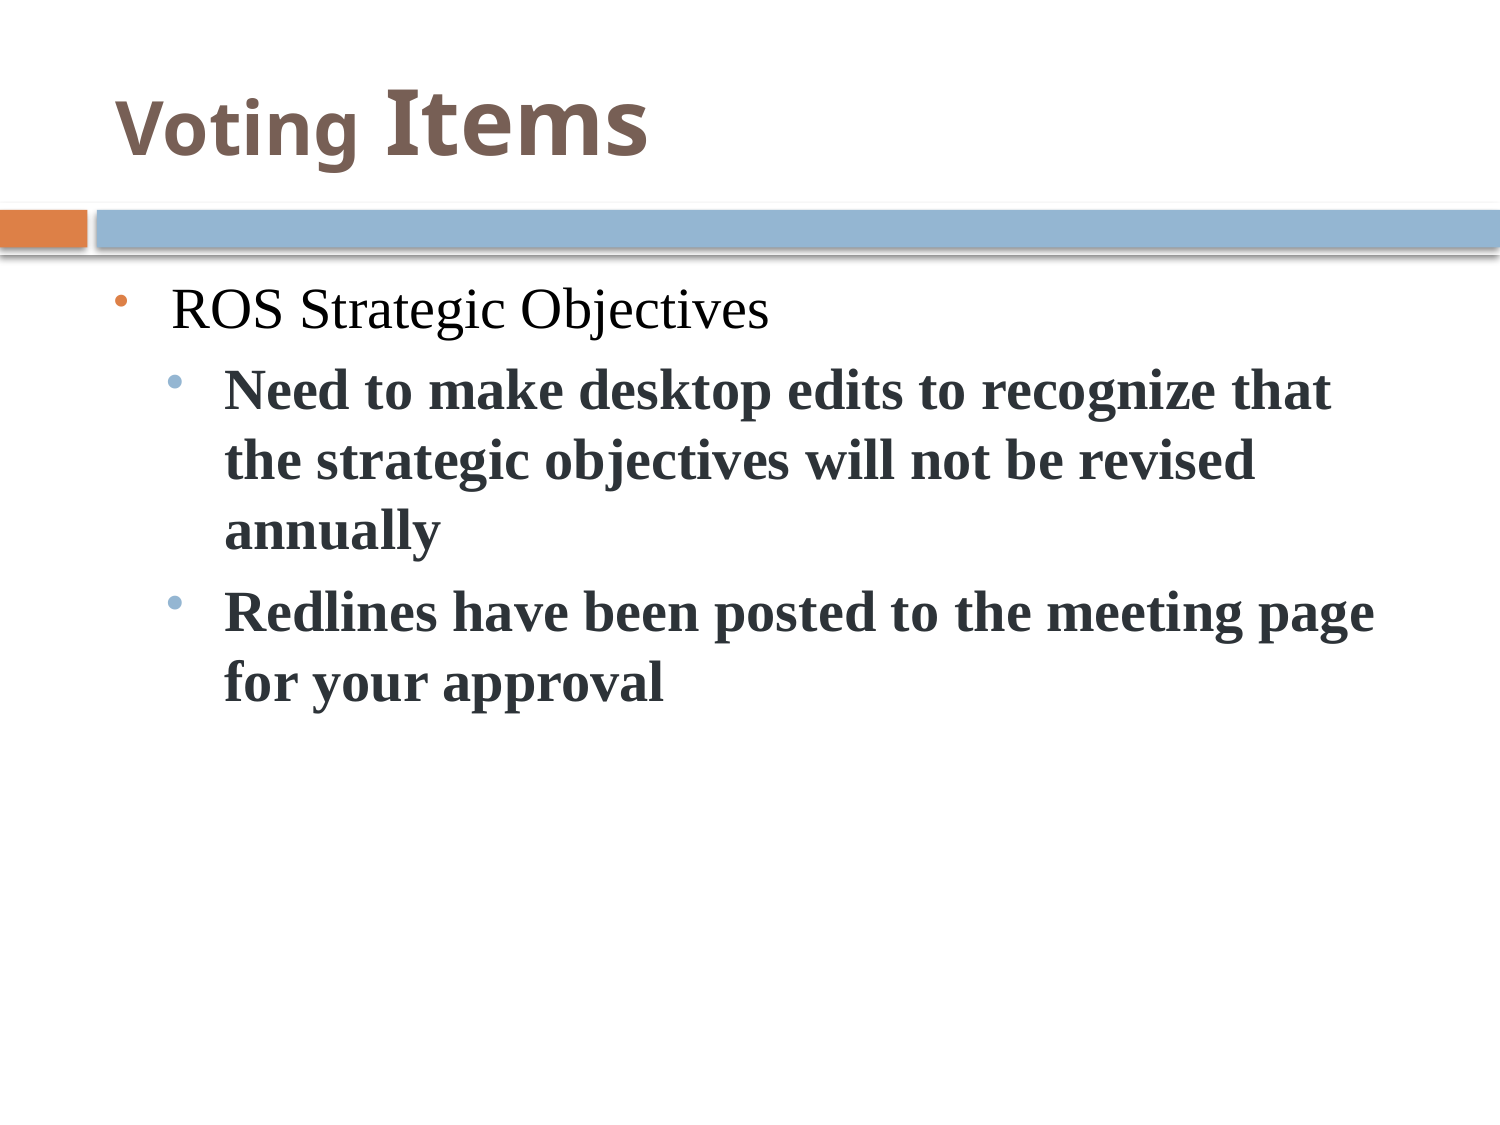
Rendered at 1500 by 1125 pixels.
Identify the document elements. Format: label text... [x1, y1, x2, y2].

title Voting Items [100, 37, 1439, 201]
list ROS Strategic Objectives Need to make desktop edits to recognize that the strategic objectives will not be revised annually Redlines have been posted to the meeting page for your approval [100, 262, 1439, 1001]
